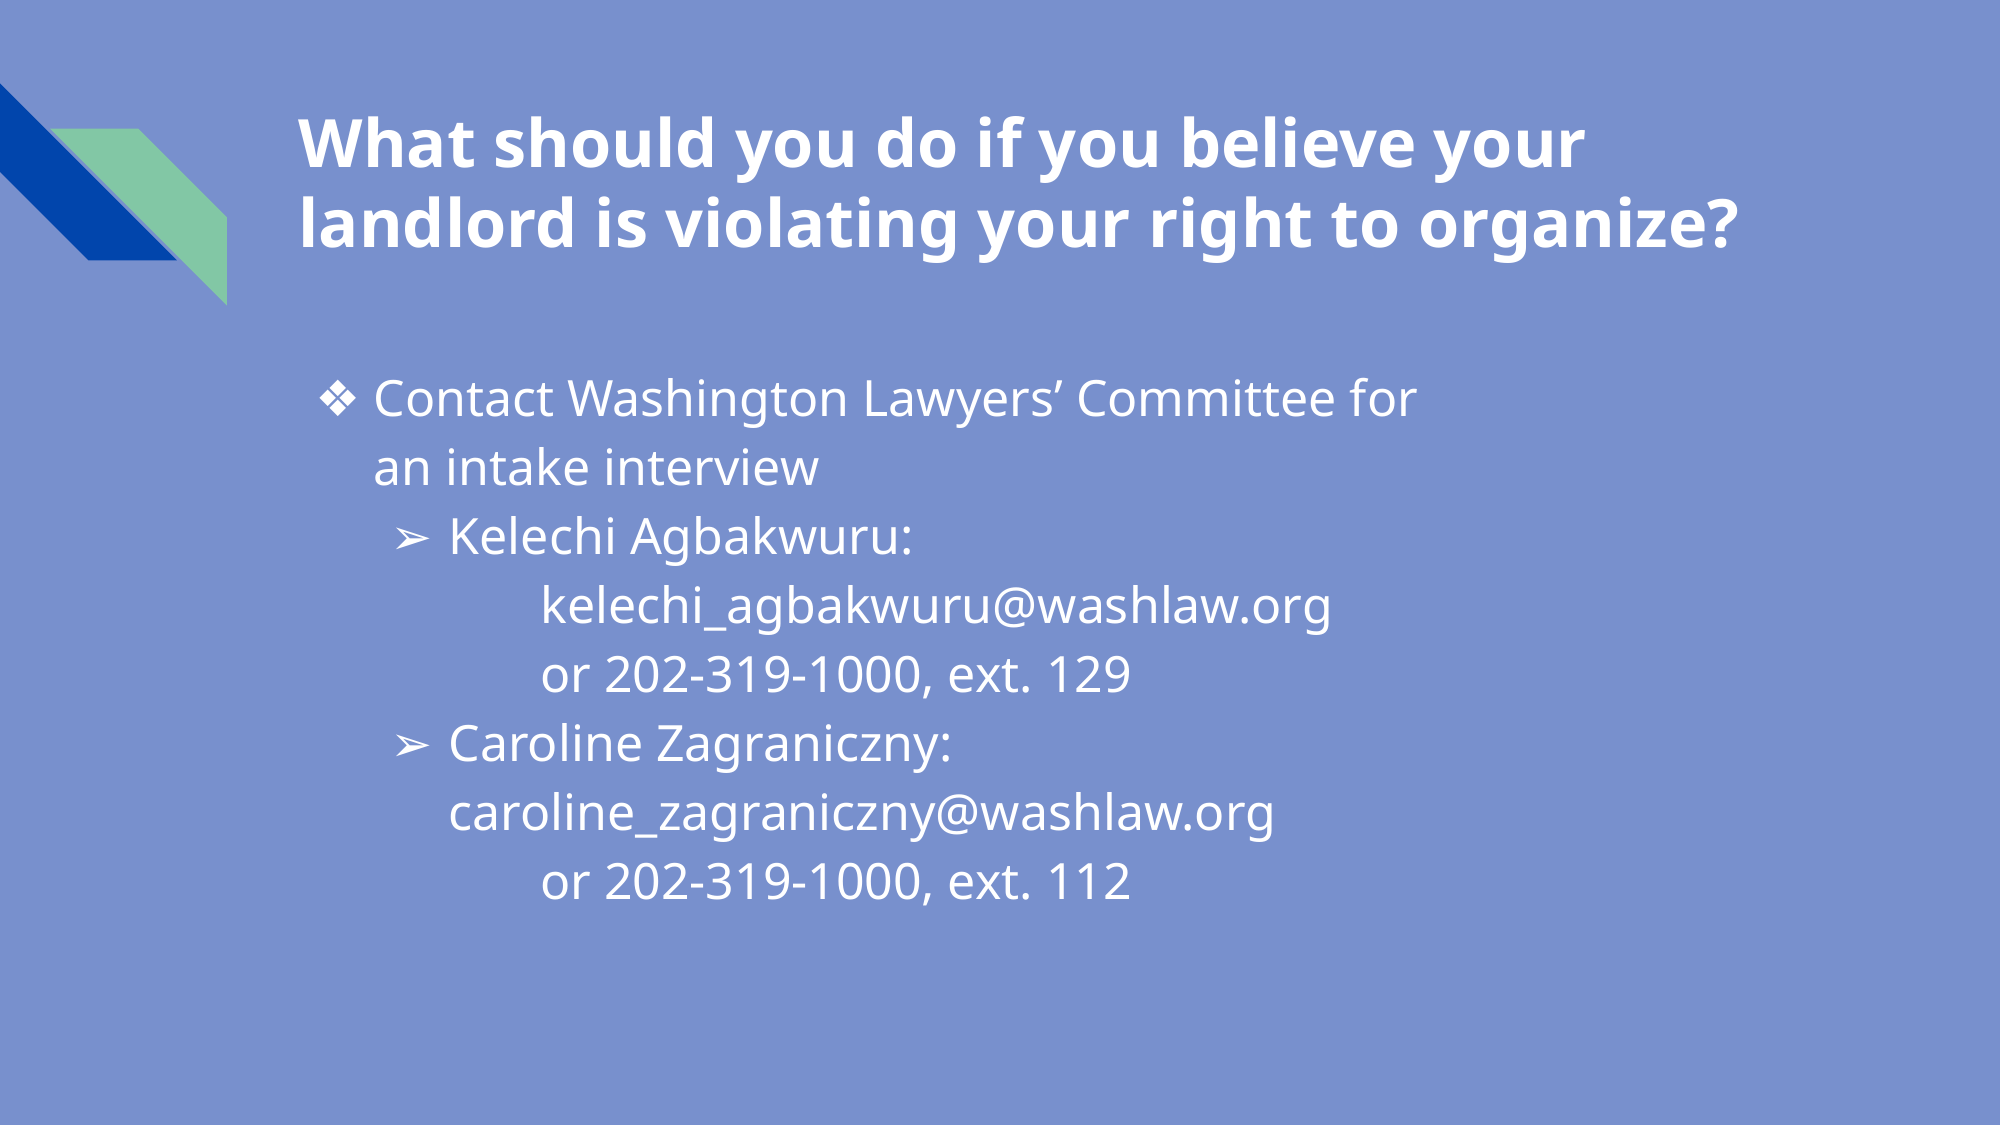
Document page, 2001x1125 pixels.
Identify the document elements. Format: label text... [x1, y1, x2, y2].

title What should you do if you believe your landlord is violating your right to organize? [283, 86, 1824, 287]
list Contact Washington Lawyers’ Committee for an intake interview Kelechi Agbakwuru: kelechi_agbakwuru@washlaw.org or 202-319-1000, ext. 129 Caroline Zagraniczny: caroline_zagraniczny@washlaw.org or 202-319-1000, ext. 112 [283, 342, 1477, 980]
